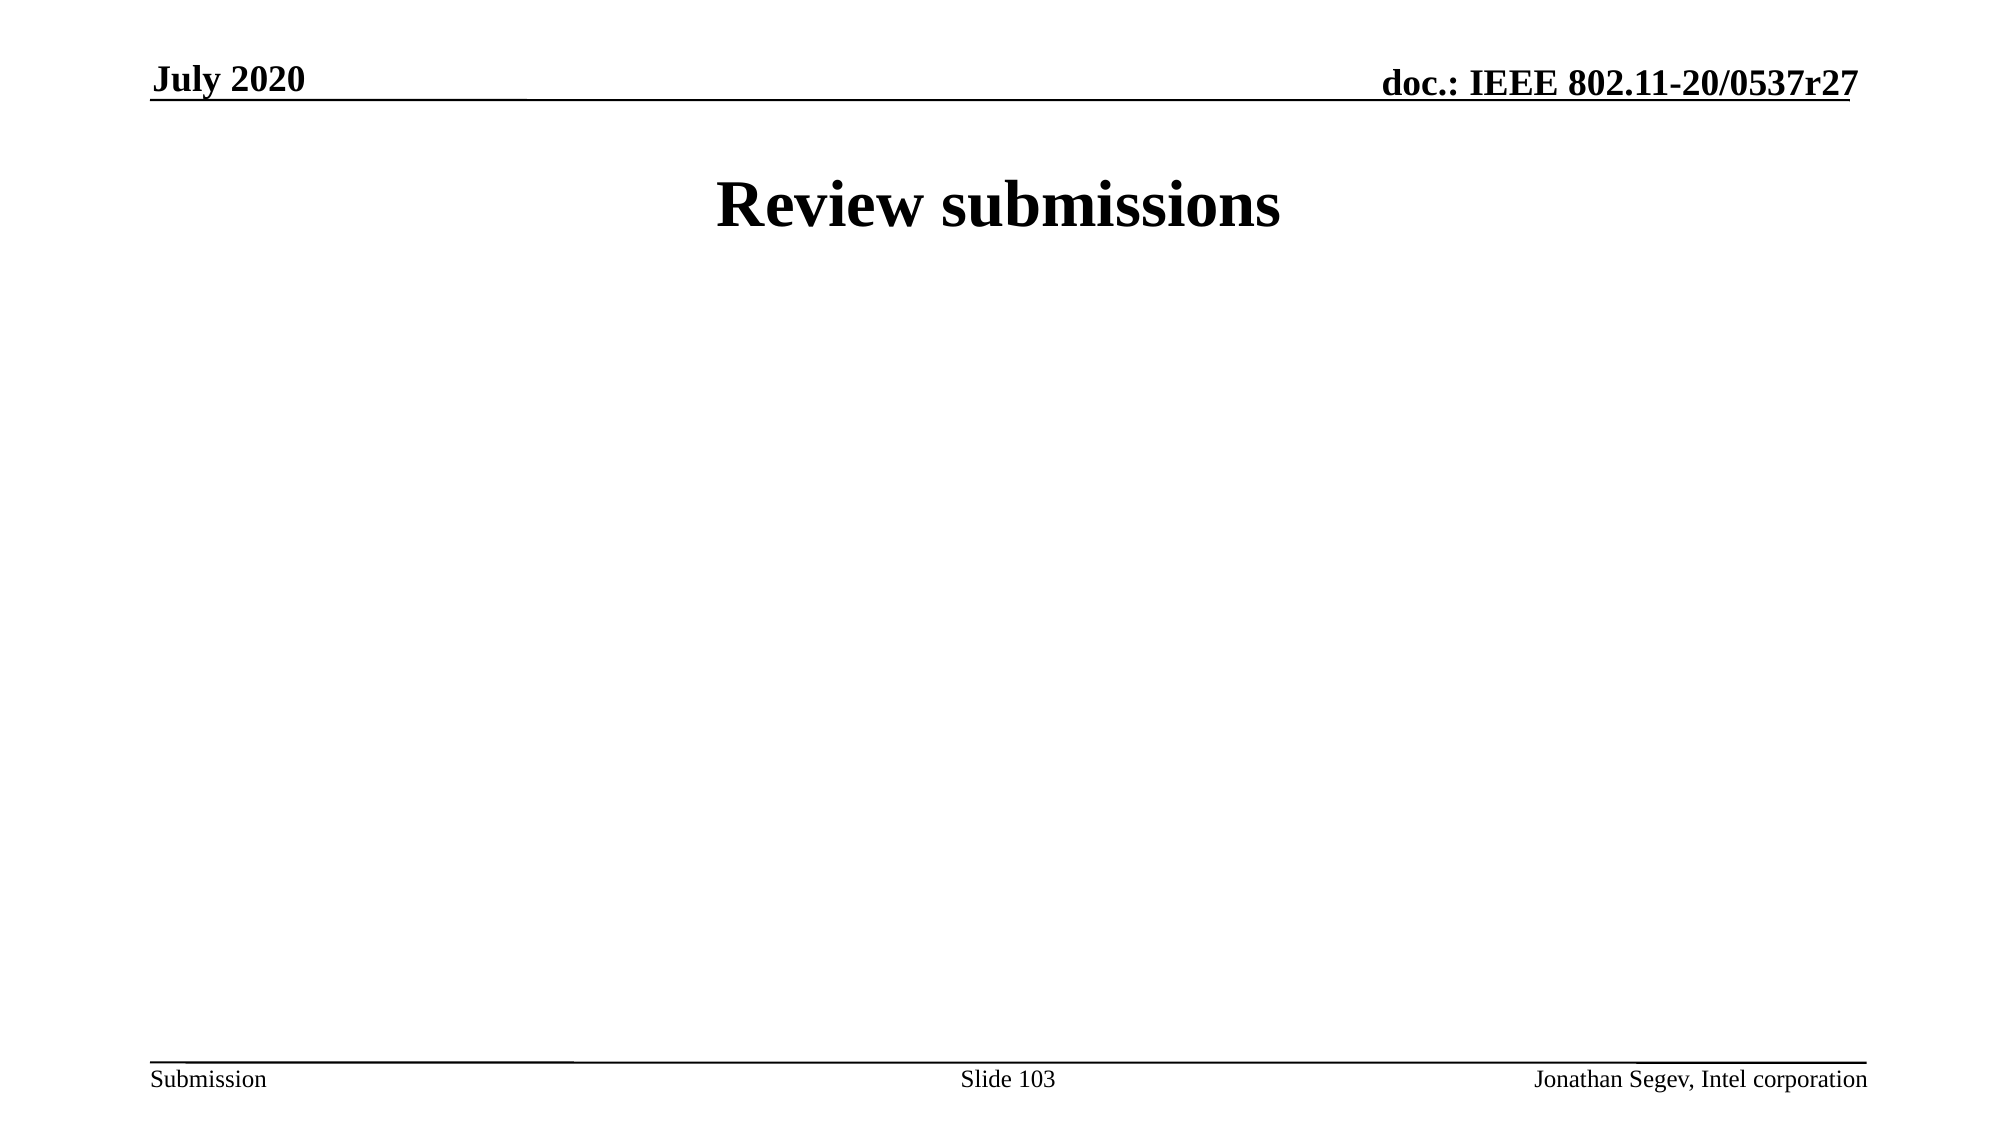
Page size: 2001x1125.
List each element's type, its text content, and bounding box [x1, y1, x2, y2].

footer Jonathan Segev, Intel corporation [1171, 1061, 1869, 1093]
title Review submissions [149, 112, 1850, 288]
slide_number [152, 54, 563, 100]
slide_number Slide 103 [950, 1061, 1067, 1123]
